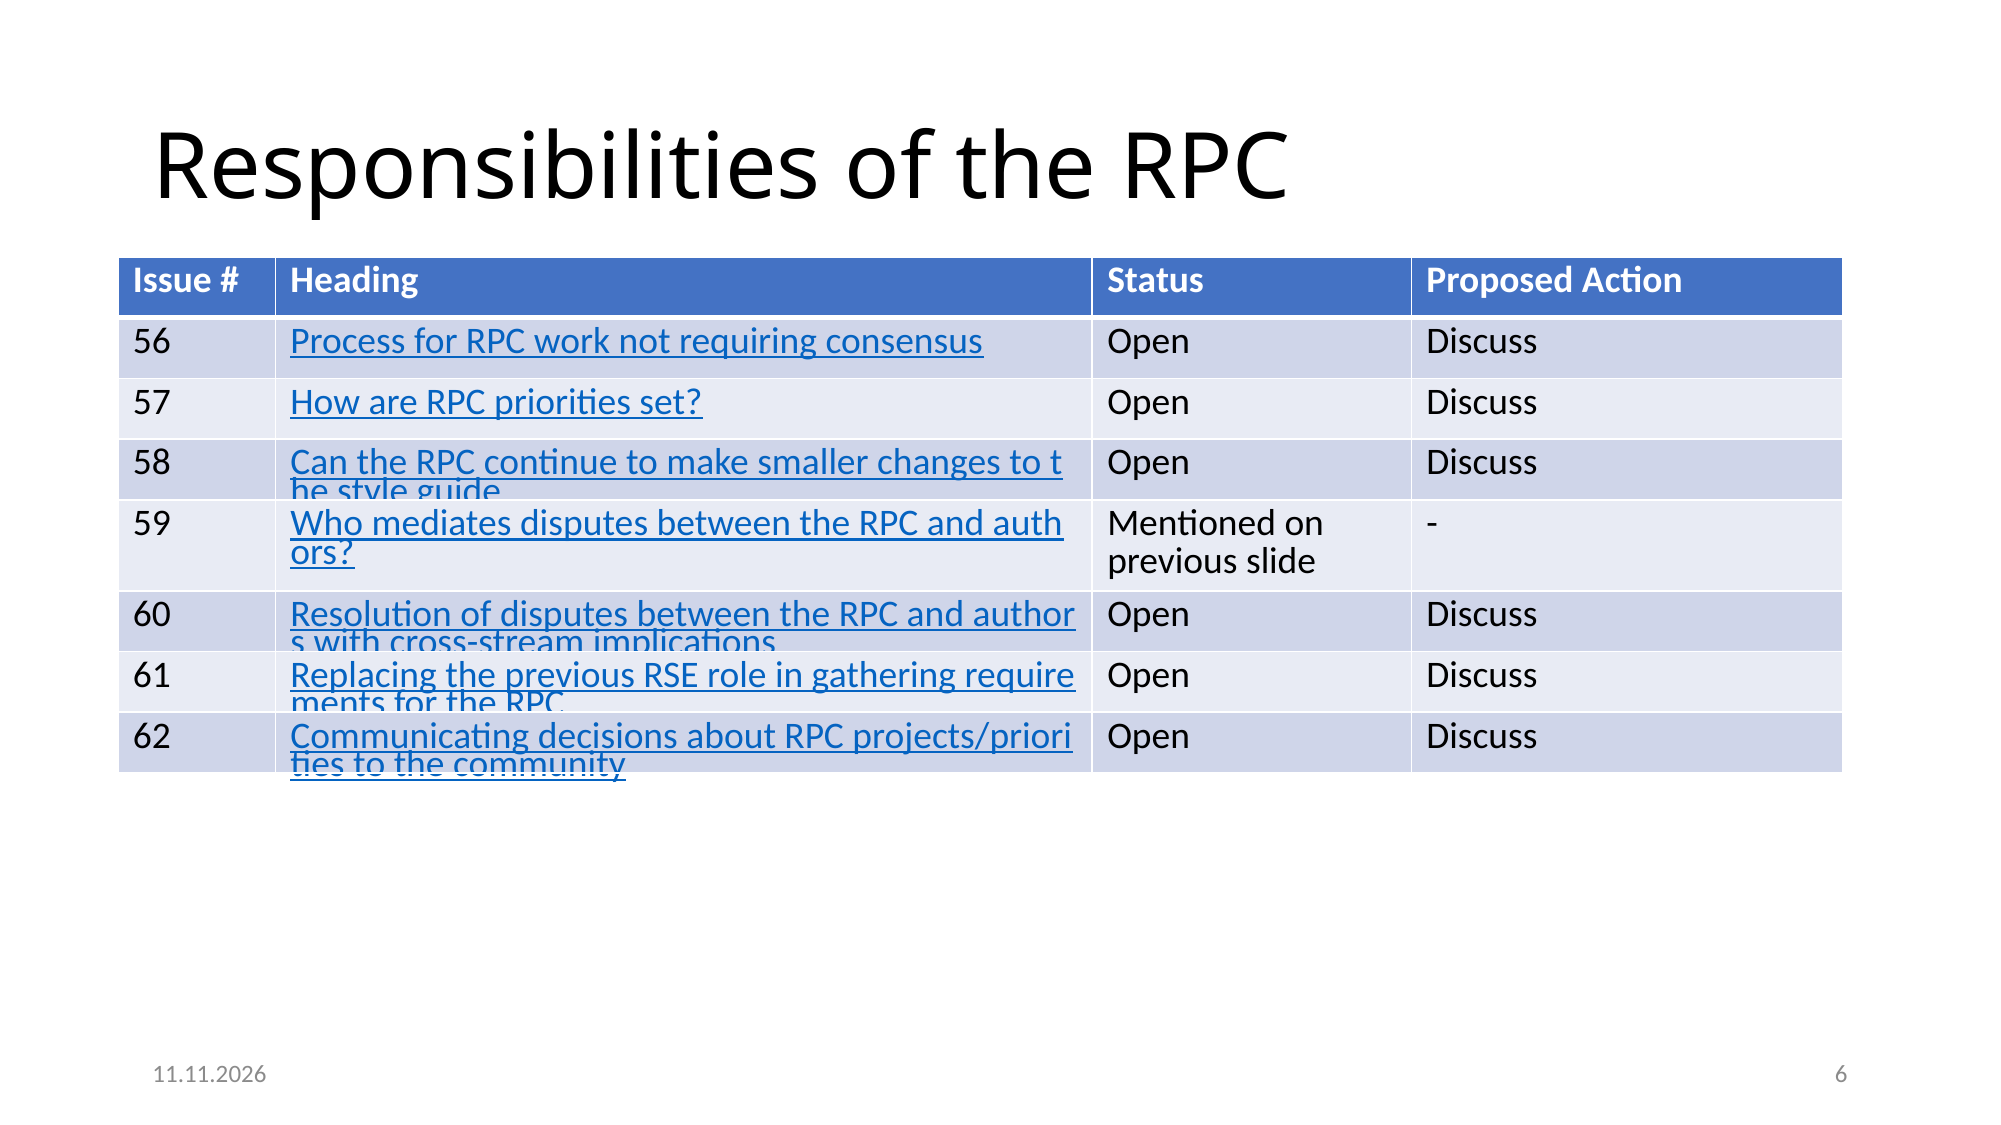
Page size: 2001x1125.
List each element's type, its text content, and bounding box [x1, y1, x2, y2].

table_cell Open [1093, 379, 1411, 438]
table_cell How are RPC priorities set? [276, 379, 1091, 438]
table_header Heading [276, 258, 1091, 315]
table_cell 58 [119, 440, 275, 499]
table_cell Can the RPC continue to make smaller changes to the style guide [276, 440, 1091, 499]
table_cell 62 [119, 713, 275, 772]
table_cell Who mediates disputes between the RPC and authors? [276, 501, 1091, 590]
table_cell Discuss [1412, 713, 1842, 772]
table_cell Discuss [1412, 652, 1842, 711]
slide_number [137, 1042, 588, 1103]
table_cell Discuss [1412, 320, 1842, 378]
table_cell Resolution of disputes between the RPC and authors with cross-stream implications [276, 592, 1091, 651]
table_cell 57 [119, 379, 275, 438]
table_cell Mentioned on previous slide [1093, 501, 1411, 590]
title Responsibilities of the RPC [137, 59, 1863, 278]
slide_number 7 [1412, 1042, 1863, 1103]
table_cell - [1412, 501, 1842, 590]
table_cell Discuss [1412, 379, 1842, 438]
table_cell 60 [119, 592, 275, 651]
table_cell Open [1093, 592, 1411, 651]
table_header Issue # [119, 258, 275, 315]
table_cell Replacing the previous RSE role in gathering requirements for the RPC [276, 652, 1091, 711]
table_cell Discuss [1412, 592, 1842, 651]
table_cell Open [1093, 440, 1411, 499]
table_cell Discuss [1412, 440, 1842, 499]
table_cell Open [1093, 320, 1411, 378]
table_cell 59 [119, 501, 275, 590]
table_cell Open [1093, 652, 1411, 711]
table_cell 56 [119, 320, 275, 378]
table_cell Open [1093, 713, 1411, 772]
table_cell Process for RPC work not requiring consensus [276, 320, 1091, 378]
table_header Proposed Action [1412, 258, 1842, 315]
table_cell 61 [119, 652, 275, 711]
table_cell Communicating decisions about RPC projects/priorities to the community [276, 713, 1091, 772]
table_header Status [1093, 258, 1411, 315]
